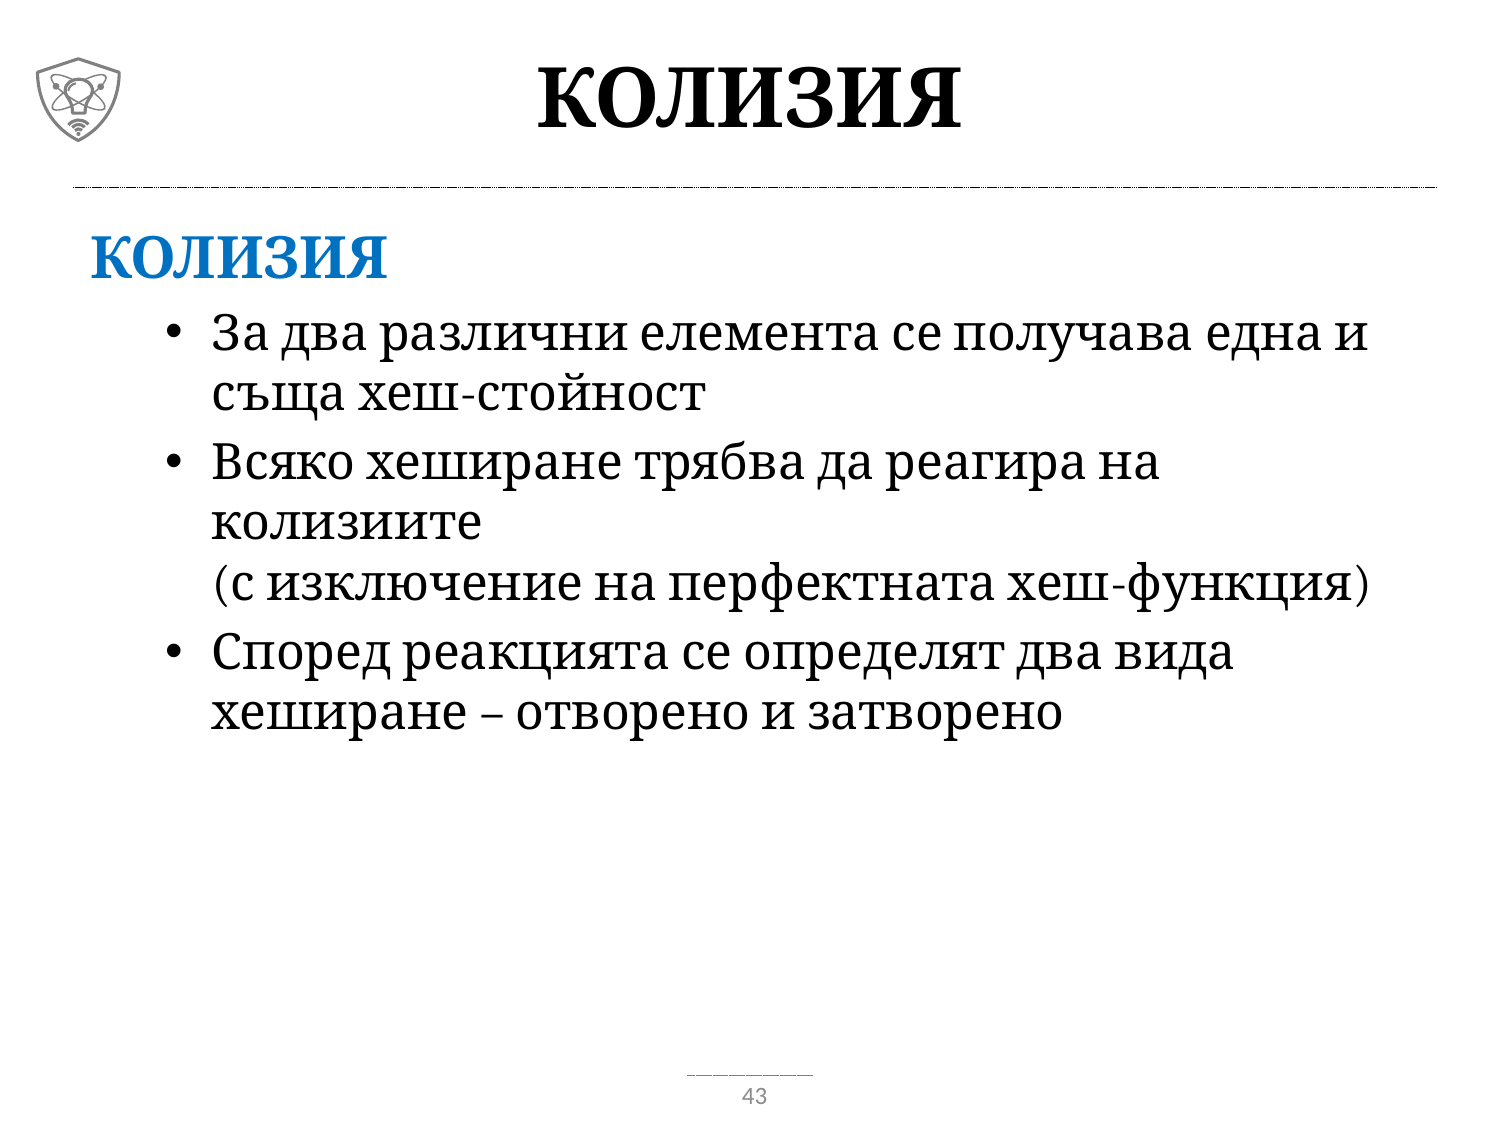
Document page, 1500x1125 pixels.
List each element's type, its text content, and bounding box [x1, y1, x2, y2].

slide_number 43 [579, 1065, 930, 1125]
list Колизия За два различни елемента се получава една и съща хеш-стойност Всяко хеширане трябва да реагира на колизиите (с изключение на перфектната хеш-функция) Според реакцията се определят два вида хеширане – отворено и затворено [75, 212, 1450, 1063]
title Колизия [0, 0, 1500, 188]
